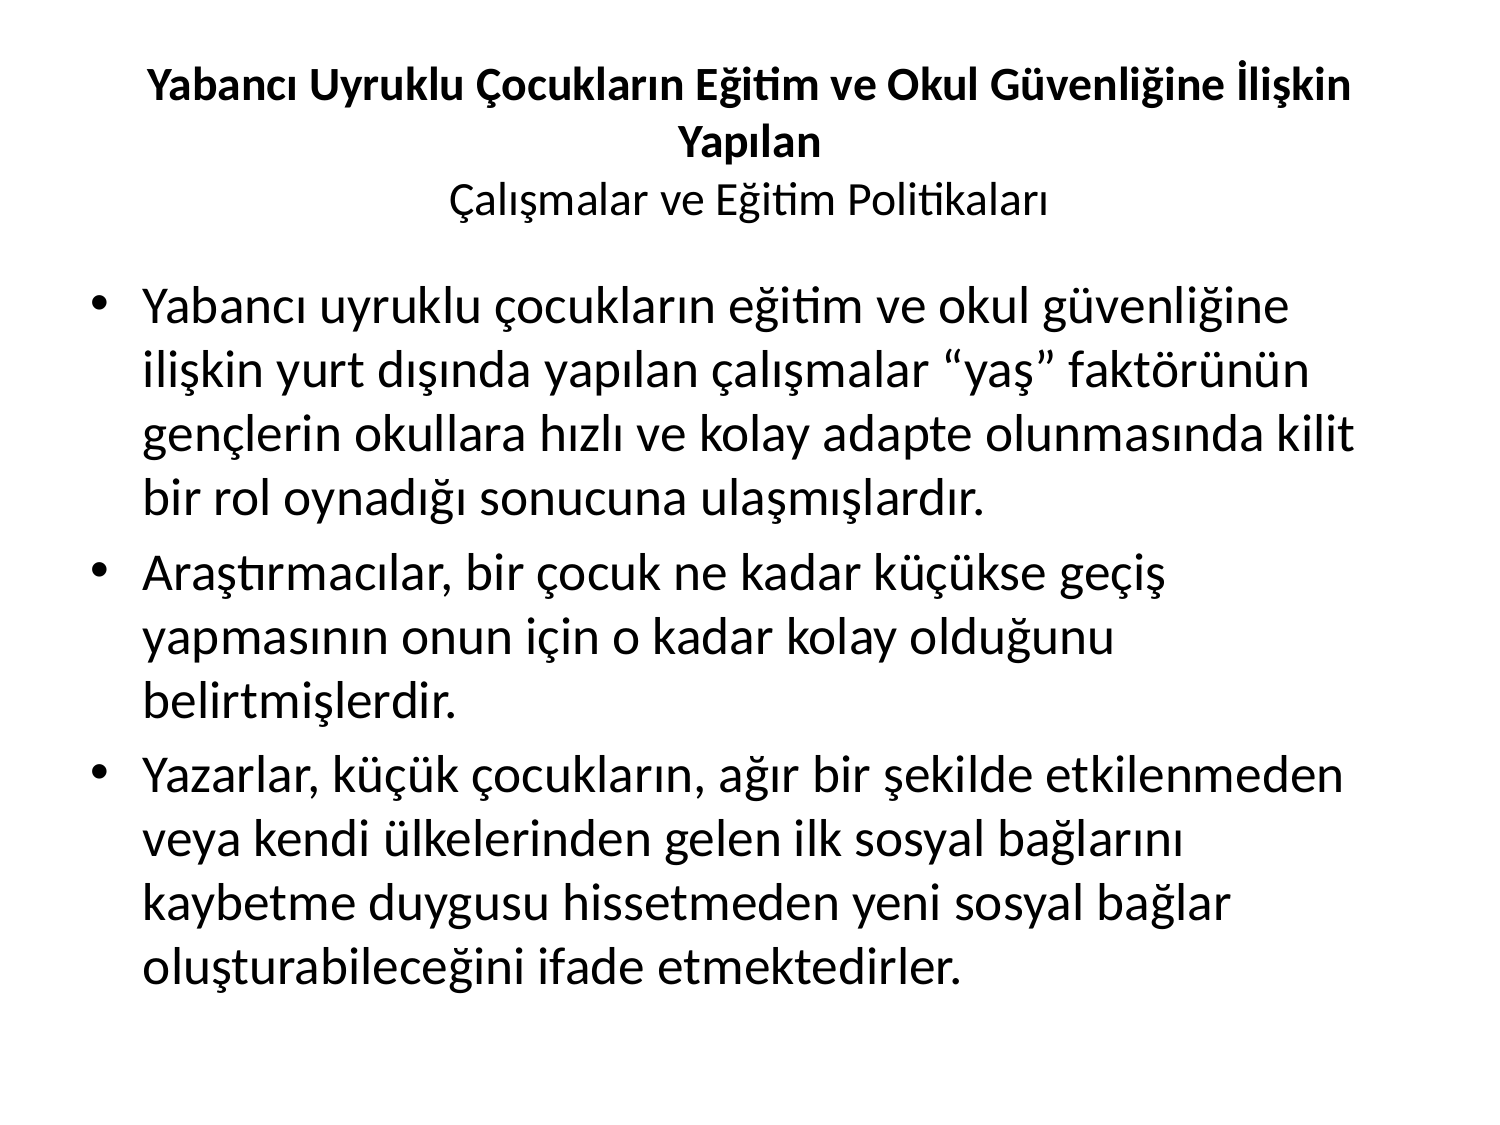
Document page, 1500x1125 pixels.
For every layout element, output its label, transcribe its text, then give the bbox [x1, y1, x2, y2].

title Yabancı Uyruklu Çocukların Eğitim ve Okul Güvenliğine İlişkin Yapılan Çalışmalar ve Eğitim Politikaları [75, 45, 1425, 233]
list Yabancı uyruklu çocukların eğitim ve okul güvenliğine ilişkin yurt dışında yapılan çalışmalar “yaş” faktörünün gençlerin okullara hızlı ve kolay adapte olunmasında kilit bir rol oynadığı sonucuna ulaşmışlardır. Araştırmacılar, bir çocuk ne kadar küçükse geçiş yapmasının onun için o kadar kolay olduğunu belirtmişlerdir. Yazarlar, küçük çocukların, ağır bir şekilde etkilenmeden veya kendi ülkelerinden gelen ilk sosyal bağlarını kaybetme duygusu hissetmeden yeni sosyal bağlar oluşturabileceğini ifade etmektedirler. [75, 262, 1425, 1005]
